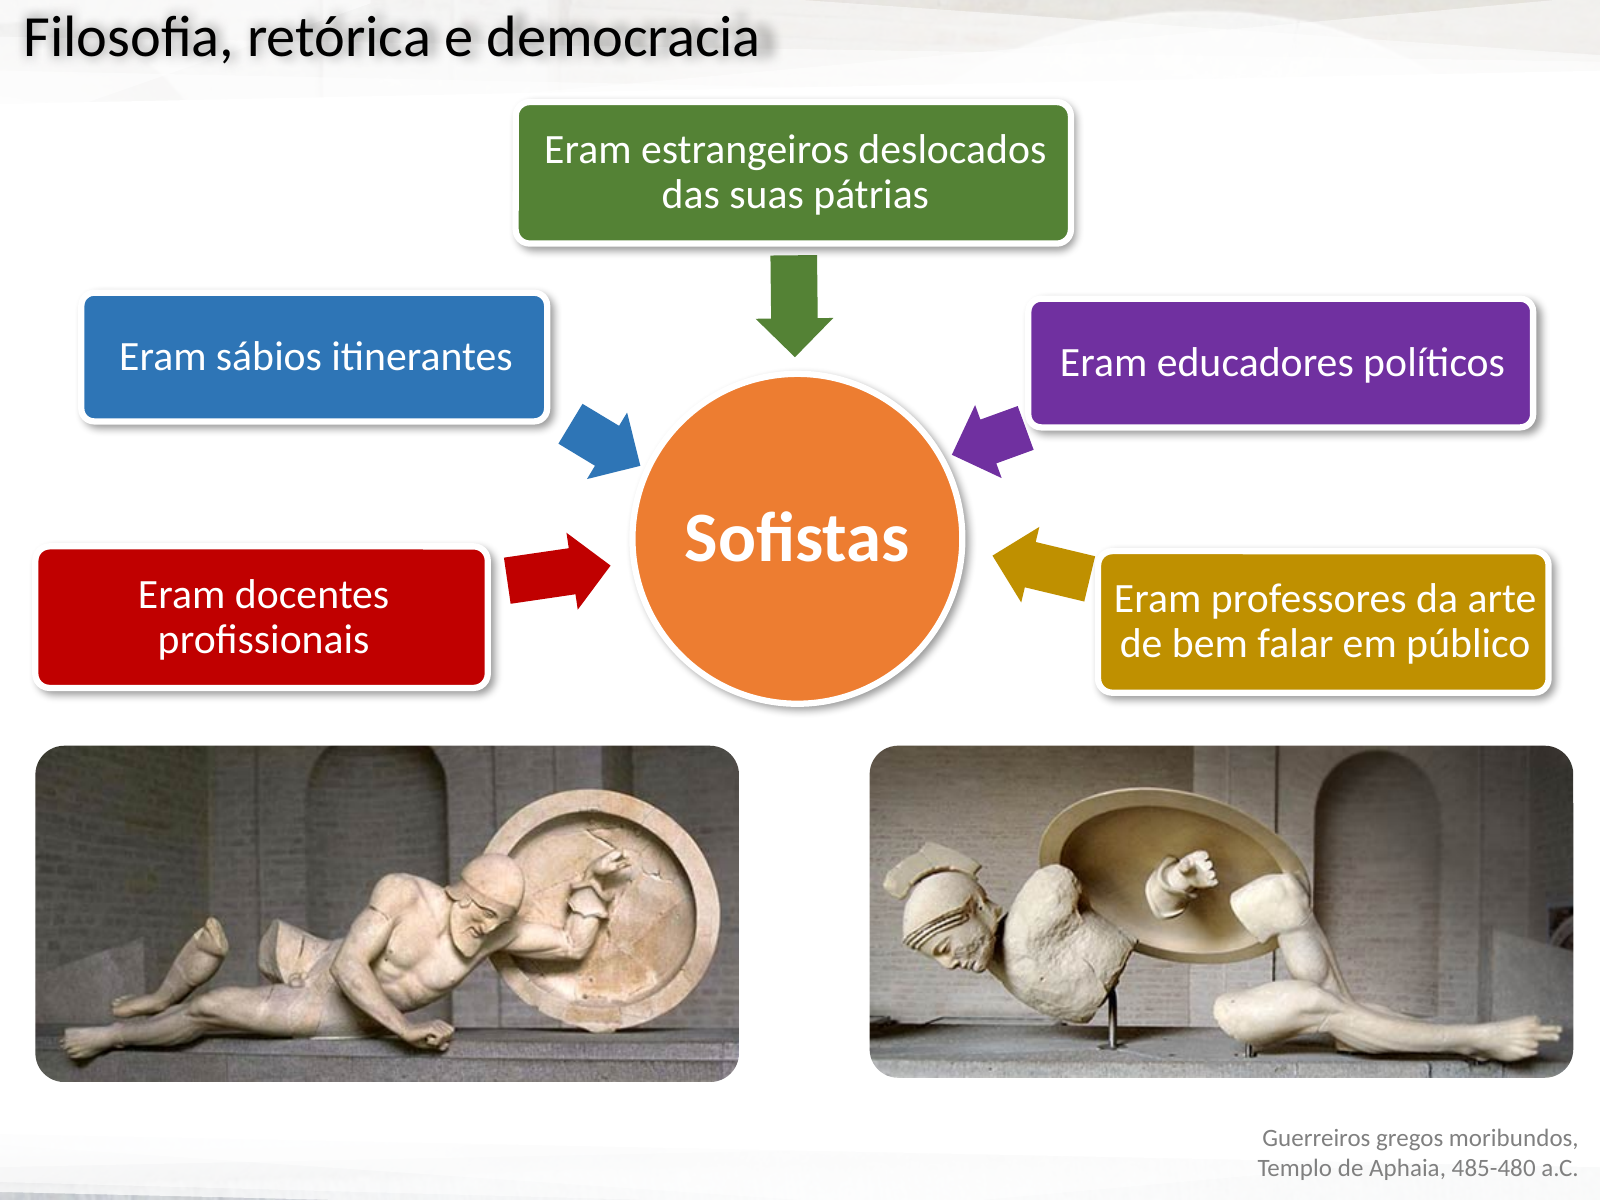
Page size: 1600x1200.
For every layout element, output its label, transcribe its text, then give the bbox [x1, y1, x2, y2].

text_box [20, 74, 1574, 716]
text_box Guerreiros gregos moribundos, Templo de Aphaia, 485-480 a.C. [844, 1114, 1595, 1189]
text_box Filosofia, retórica e democracia [0, 0, 1600, 75]
picture [35, 745, 739, 1083]
picture [869, 745, 1574, 1078]
